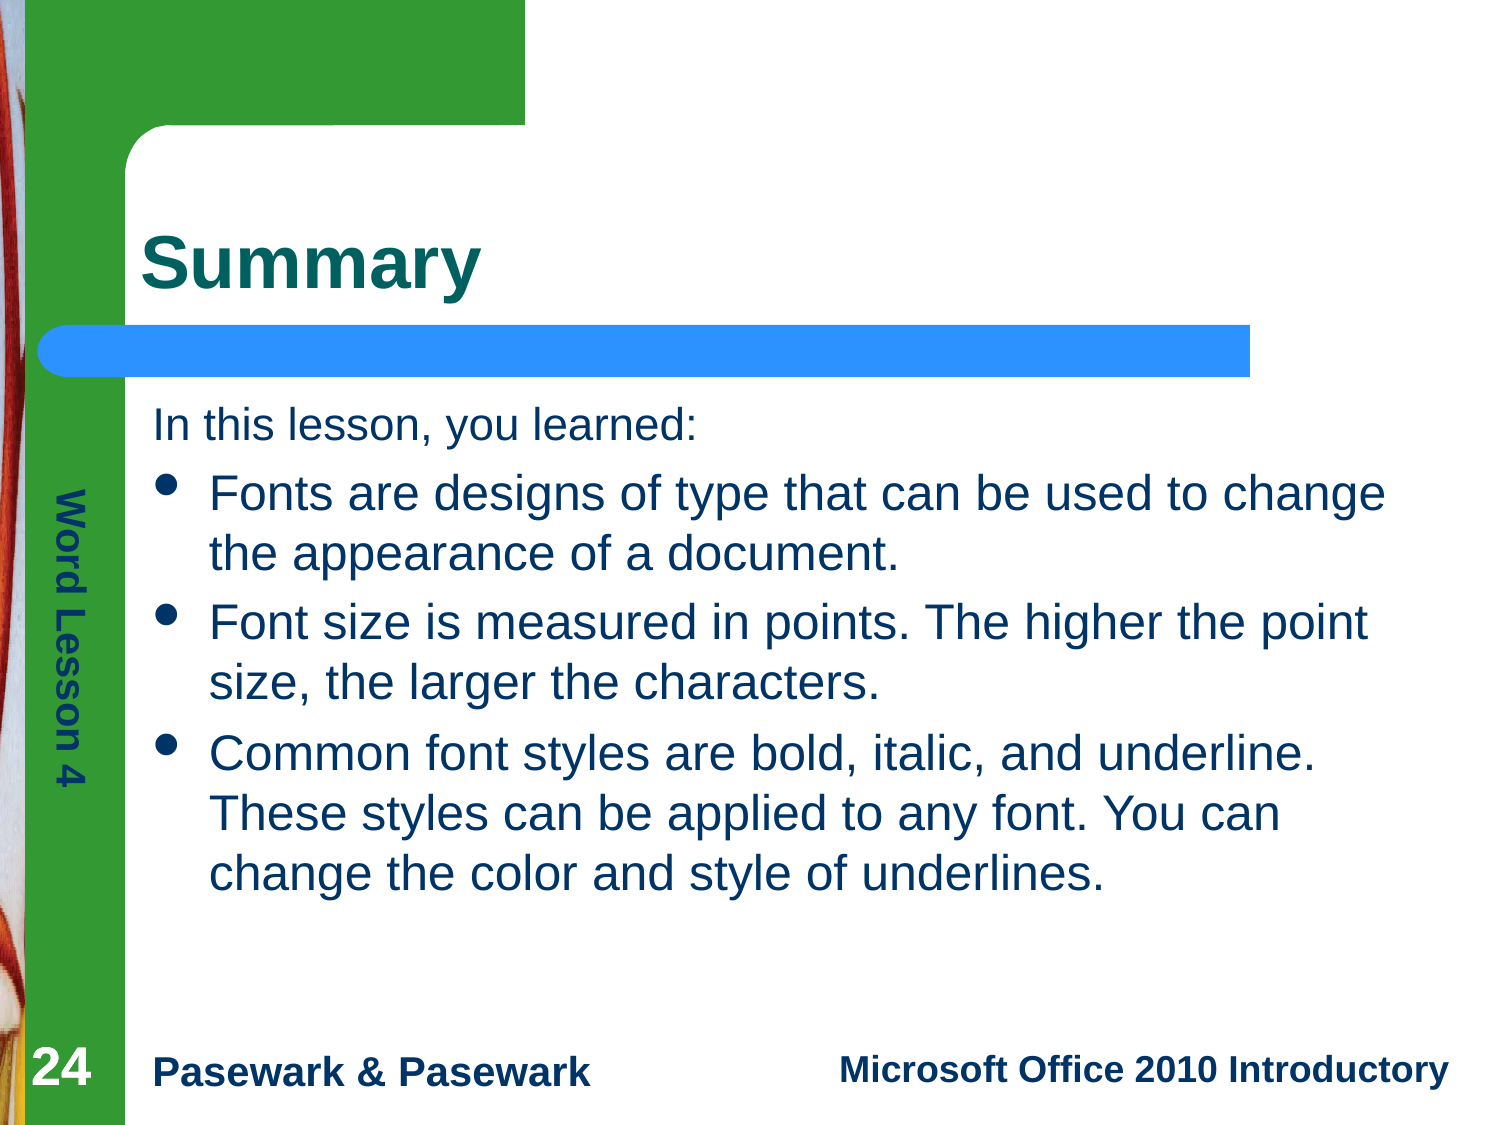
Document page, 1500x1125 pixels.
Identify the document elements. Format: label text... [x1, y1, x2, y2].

list In this lesson, you learned: Fonts are designs of type that can be used to change the appearance of a document. Font size is measured in points. The higher the point size, the larger the characters. Common font styles are bold, italic, and underline. These styles can be applied to any font. You can change the color and style of underlines. [137, 387, 1426, 1063]
picture [0, 0, 25, 1125]
text_box 24 [13, 1023, 111, 1105]
title Summary [124, 124, 1426, 313]
